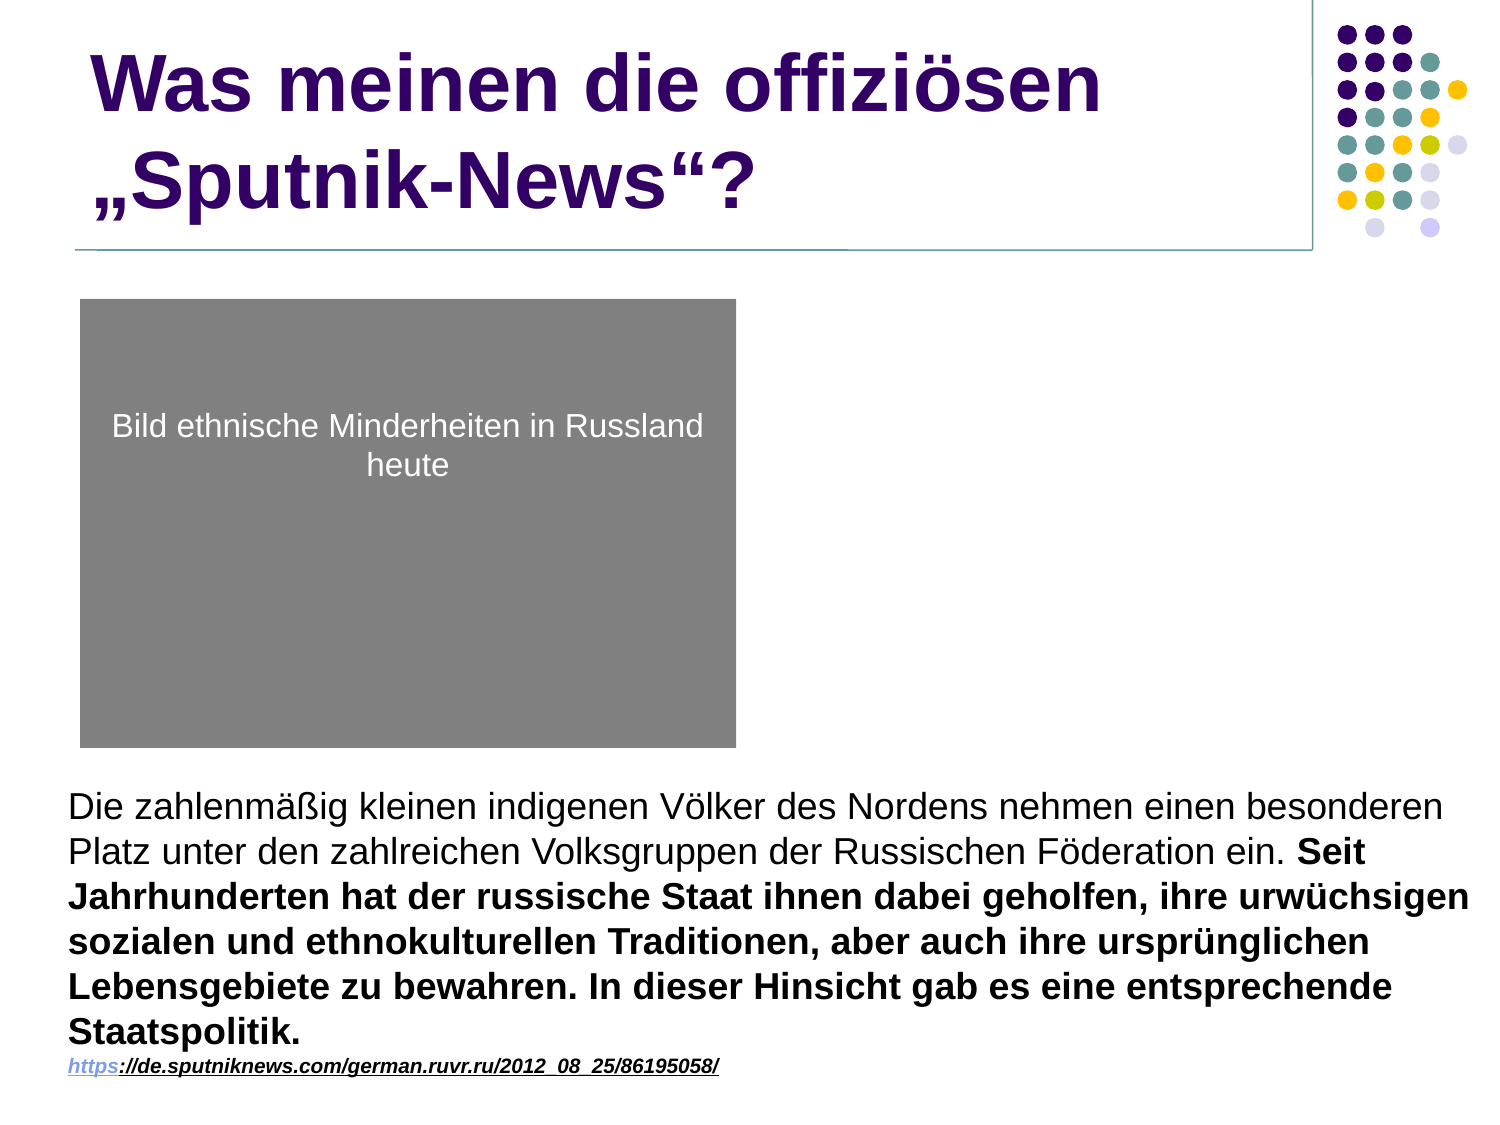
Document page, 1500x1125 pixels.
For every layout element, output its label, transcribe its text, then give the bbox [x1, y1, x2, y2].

title Was meinen die offiziösen „Sputnik-News“? [74, 19, 1313, 233]
text_box Bild ethnische Minderheiten in Russland heute [80, 298, 737, 748]
text_box Die zahlenmäßig kleinen indigenen Völker des Nordens nehmen einen besonderen Platz unter den zahlreichen Volksgruppen der Russischen Föderation ein. Seit Jahrhunderten hat der russische Staat ihnen dabei geholfen, ihre urwüchsigen sozialen und ethnokulturellen Traditionen, aber auch ihre ursprünglichen Lebensgebiete zu bewahren. In dieser Hinsicht gab es eine entsprechende Staatspolitik. https://de.sputniknews.com/german.ruvr.ru/2012_08_25/86195058/ [53, 775, 1489, 1110]
